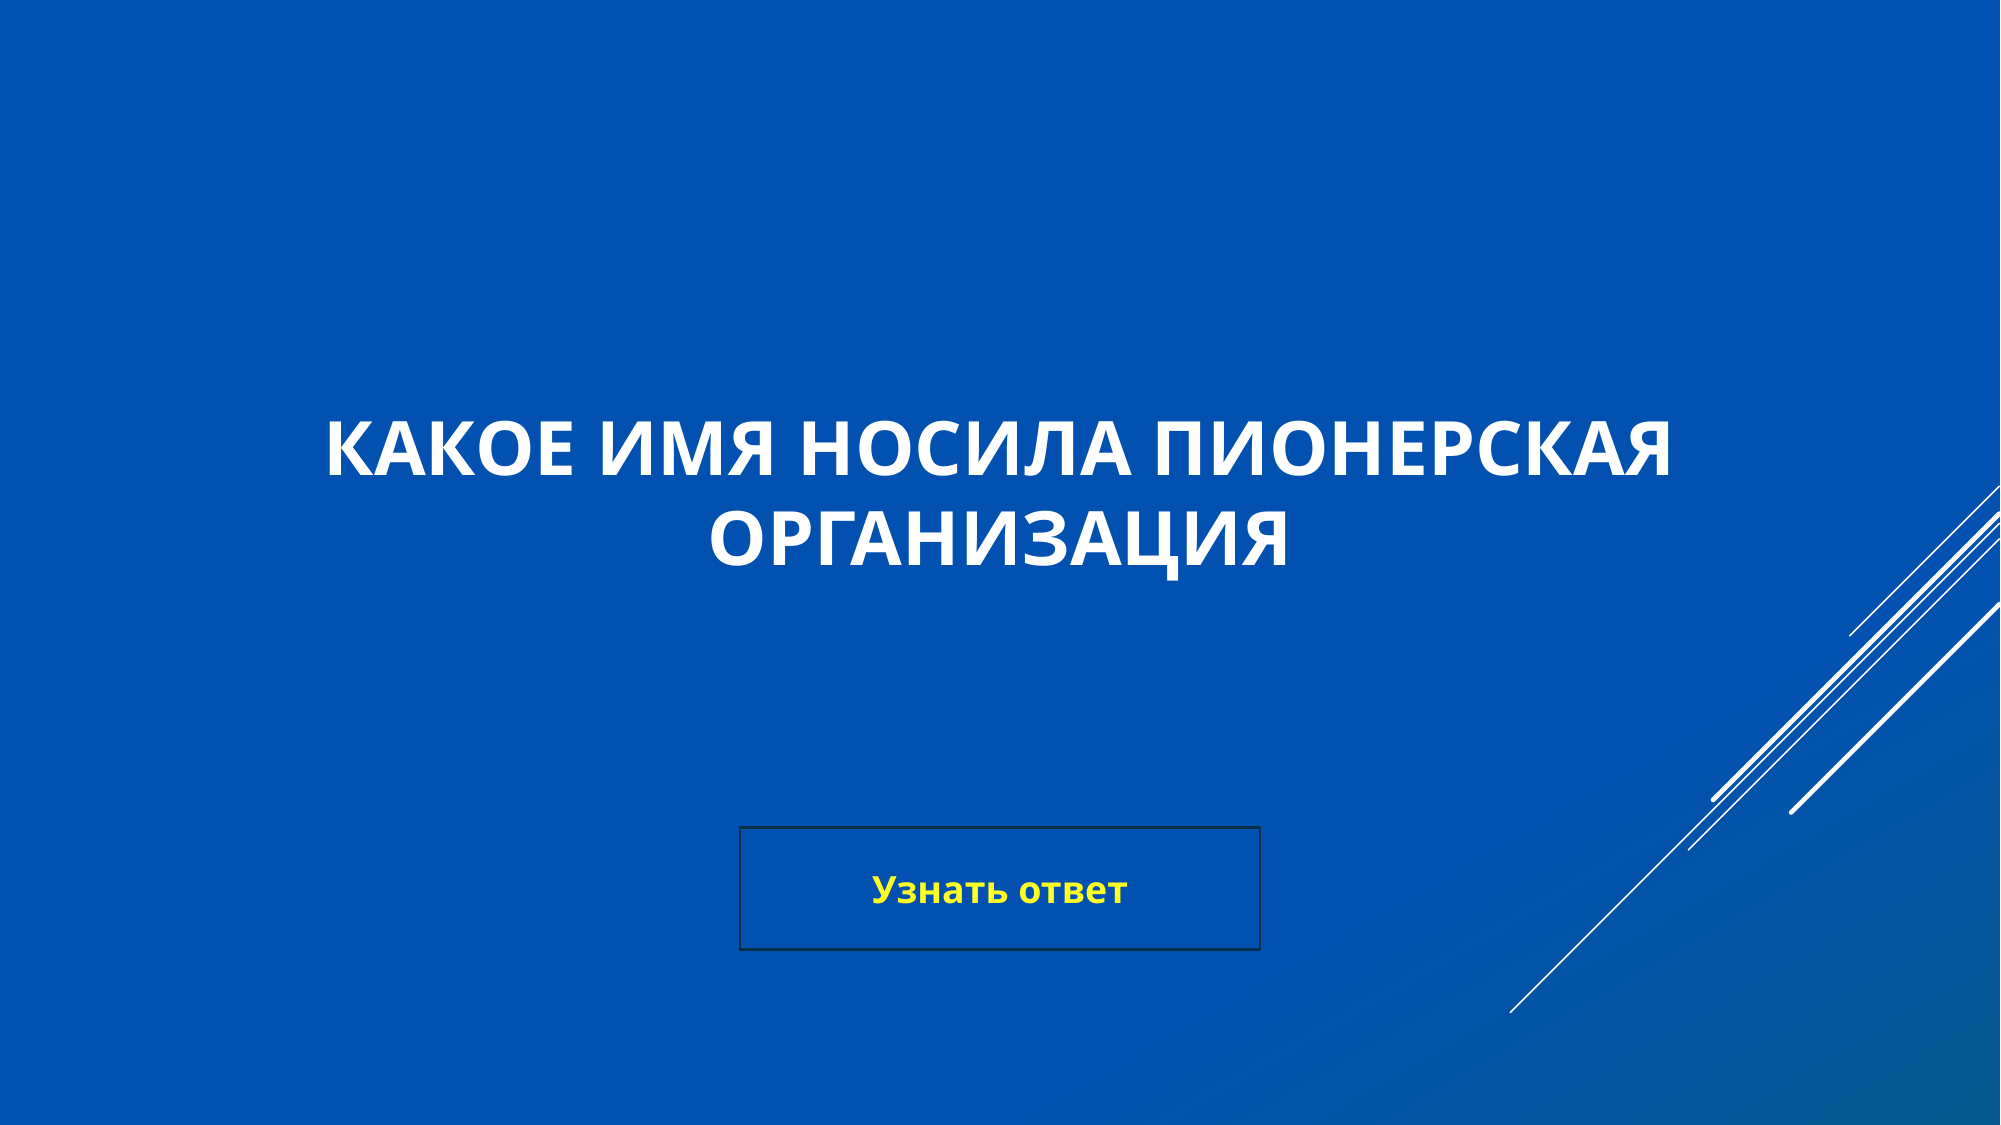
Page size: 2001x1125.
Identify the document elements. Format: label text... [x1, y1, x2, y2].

title Какое имя носила пионерская организация [300, 366, 1700, 614]
